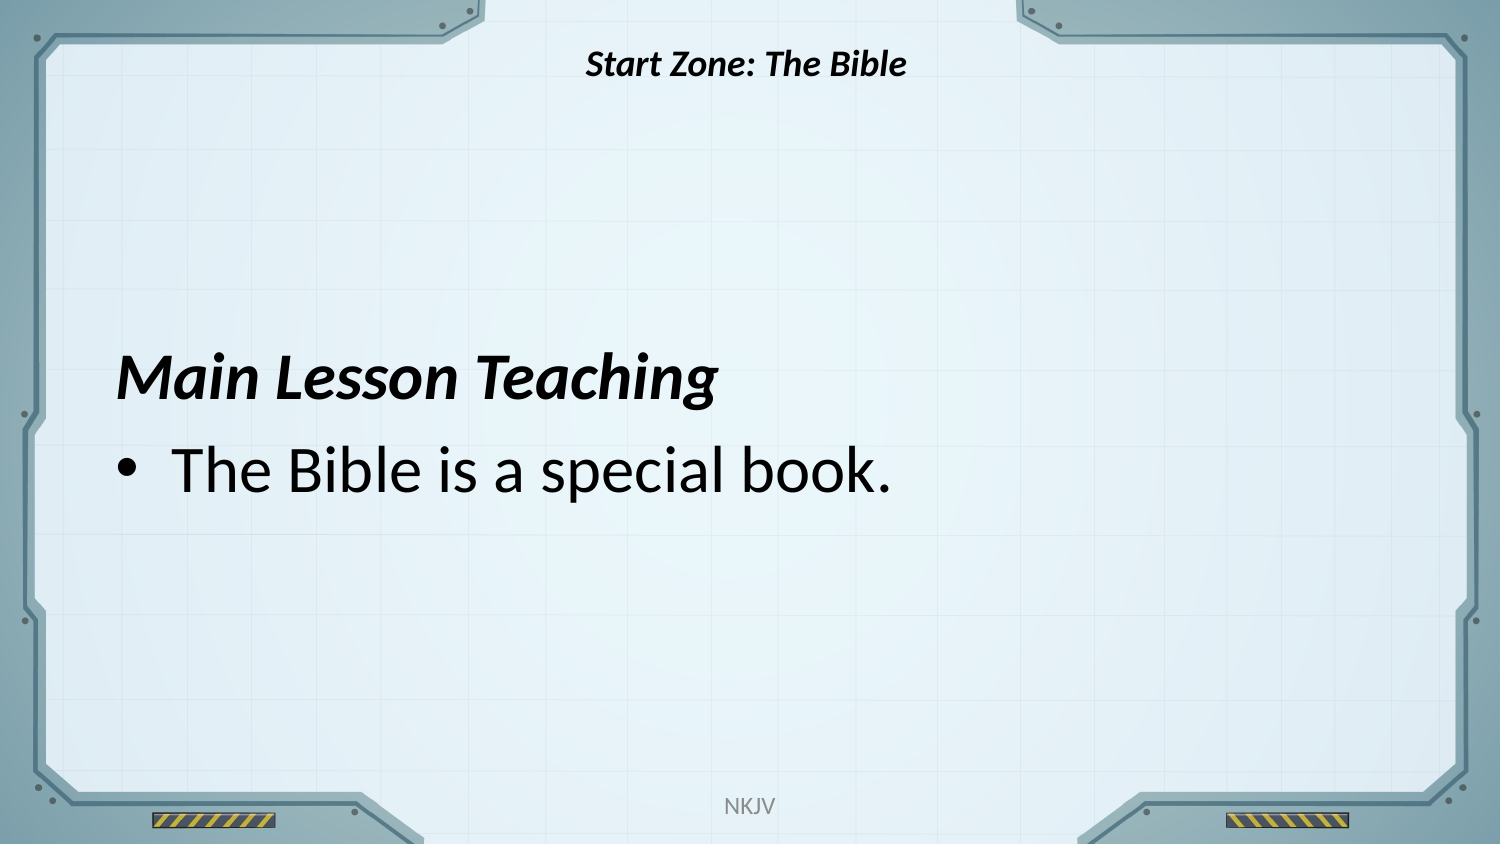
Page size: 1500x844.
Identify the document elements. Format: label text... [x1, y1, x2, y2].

footer NKJV [512, 782, 988, 828]
picture [0, 0, 1500, 844]
list Main Lesson Teaching The Bible is a special book. [100, 135, 1408, 704]
text_box Start Zone: The Bible [502, 31, 992, 91]
